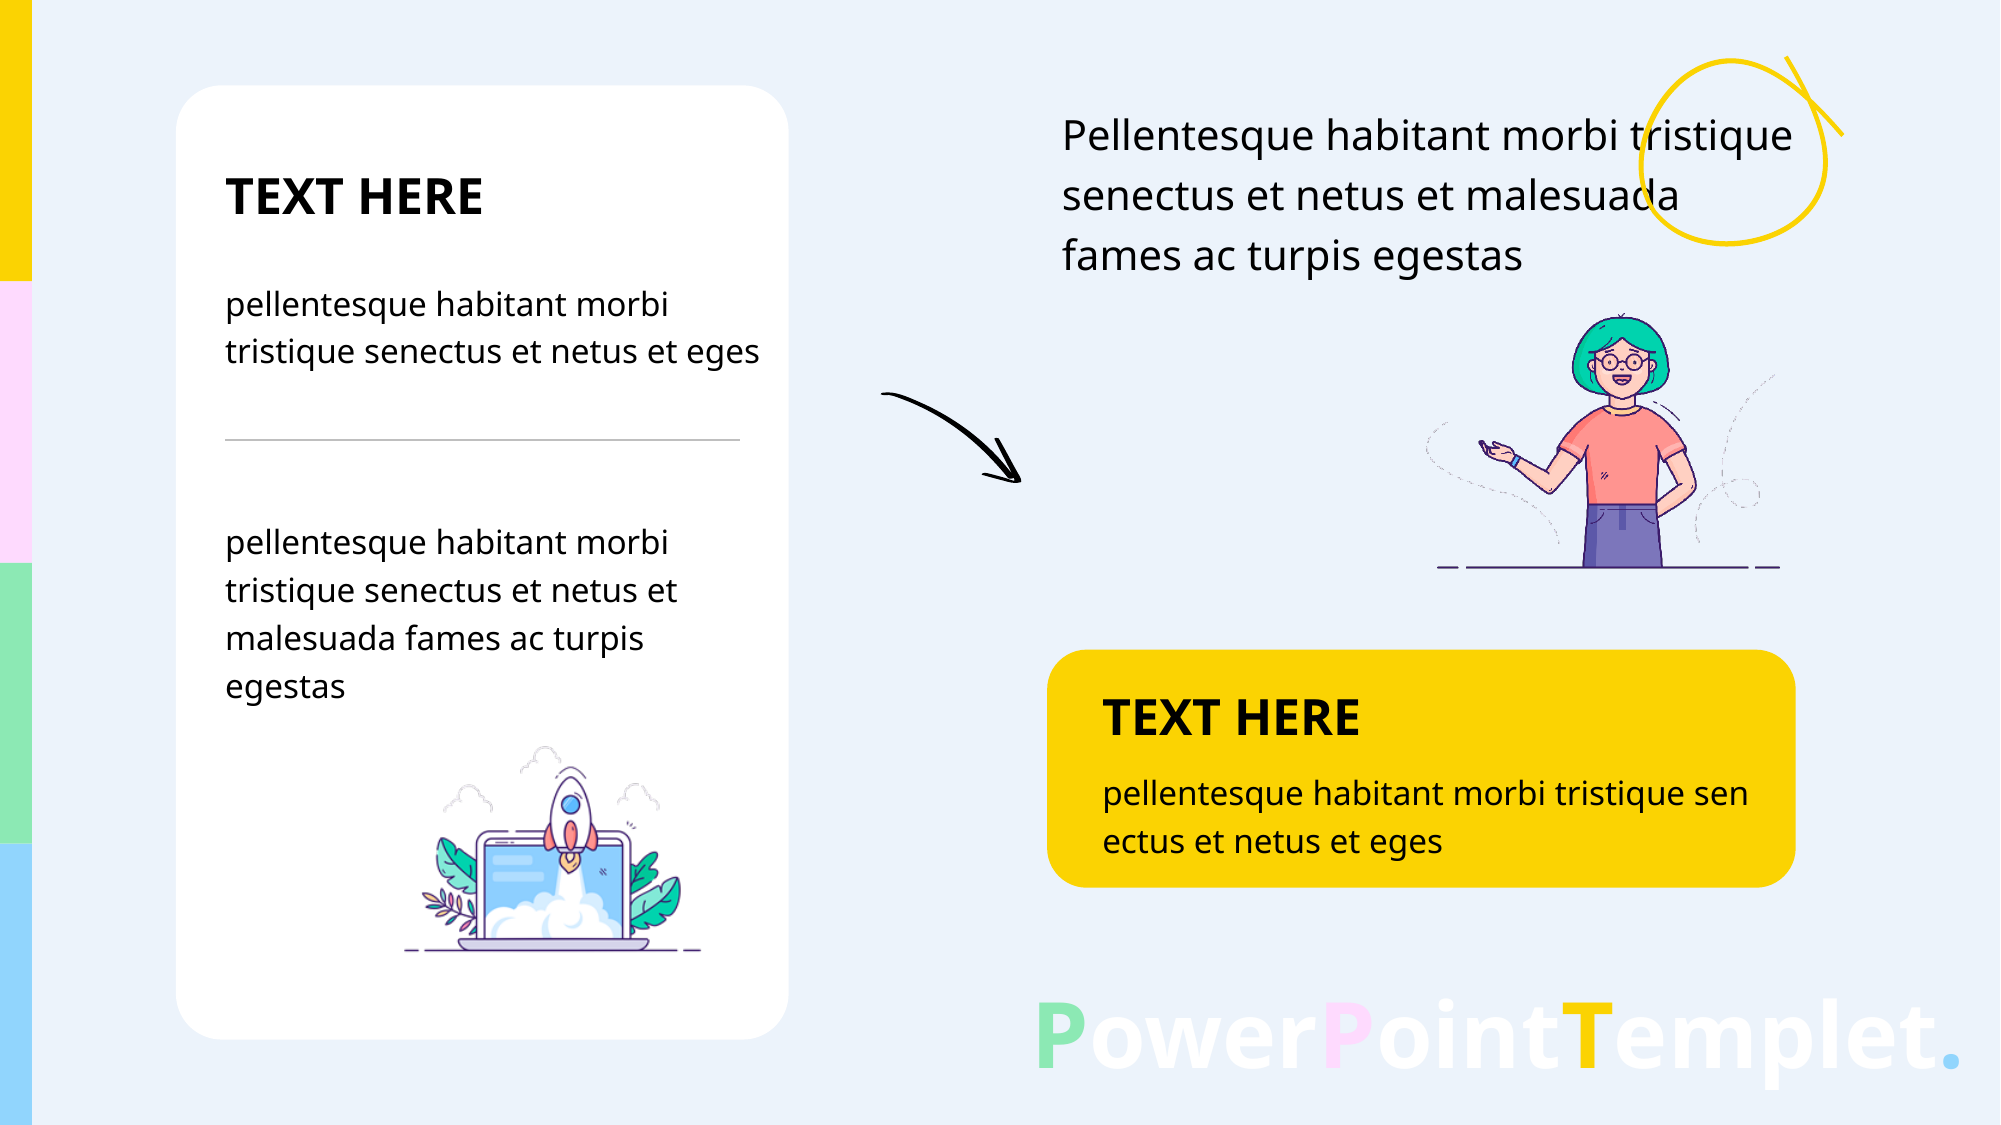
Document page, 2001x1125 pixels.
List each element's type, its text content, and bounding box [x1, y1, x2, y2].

text_box pellentesque habitant morbi tristique senectus et netus et eges [210, 267, 784, 378]
text_box pellentesque habitant morbi tristique senectus et netus et malesuada fames ac turpis egestas [210, 506, 769, 713]
text_box pellentesque habitant morbi tristique sen ectus et netus et eges [1087, 756, 1796, 868]
text_box Pellentesque habitant morbi tristique senectus et netus et malesuada fames ac turpis egestas [1047, 91, 1811, 287]
text_box [32, 0, 2000, 1125]
text_box PowerPointTemplet. [909, 969, 1980, 1095]
text_box [1046, 648, 1797, 889]
picture [1359, 264, 1840, 625]
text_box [0, 0, 32, 1125]
text_box [1639, 56, 1844, 246]
text_box TEXT HERE [210, 157, 755, 232]
text_box [174, 84, 790, 1041]
picture [354, 703, 755, 1004]
text_box TEXT HERE [1087, 678, 1632, 753]
text_box [880, 392, 1022, 483]
